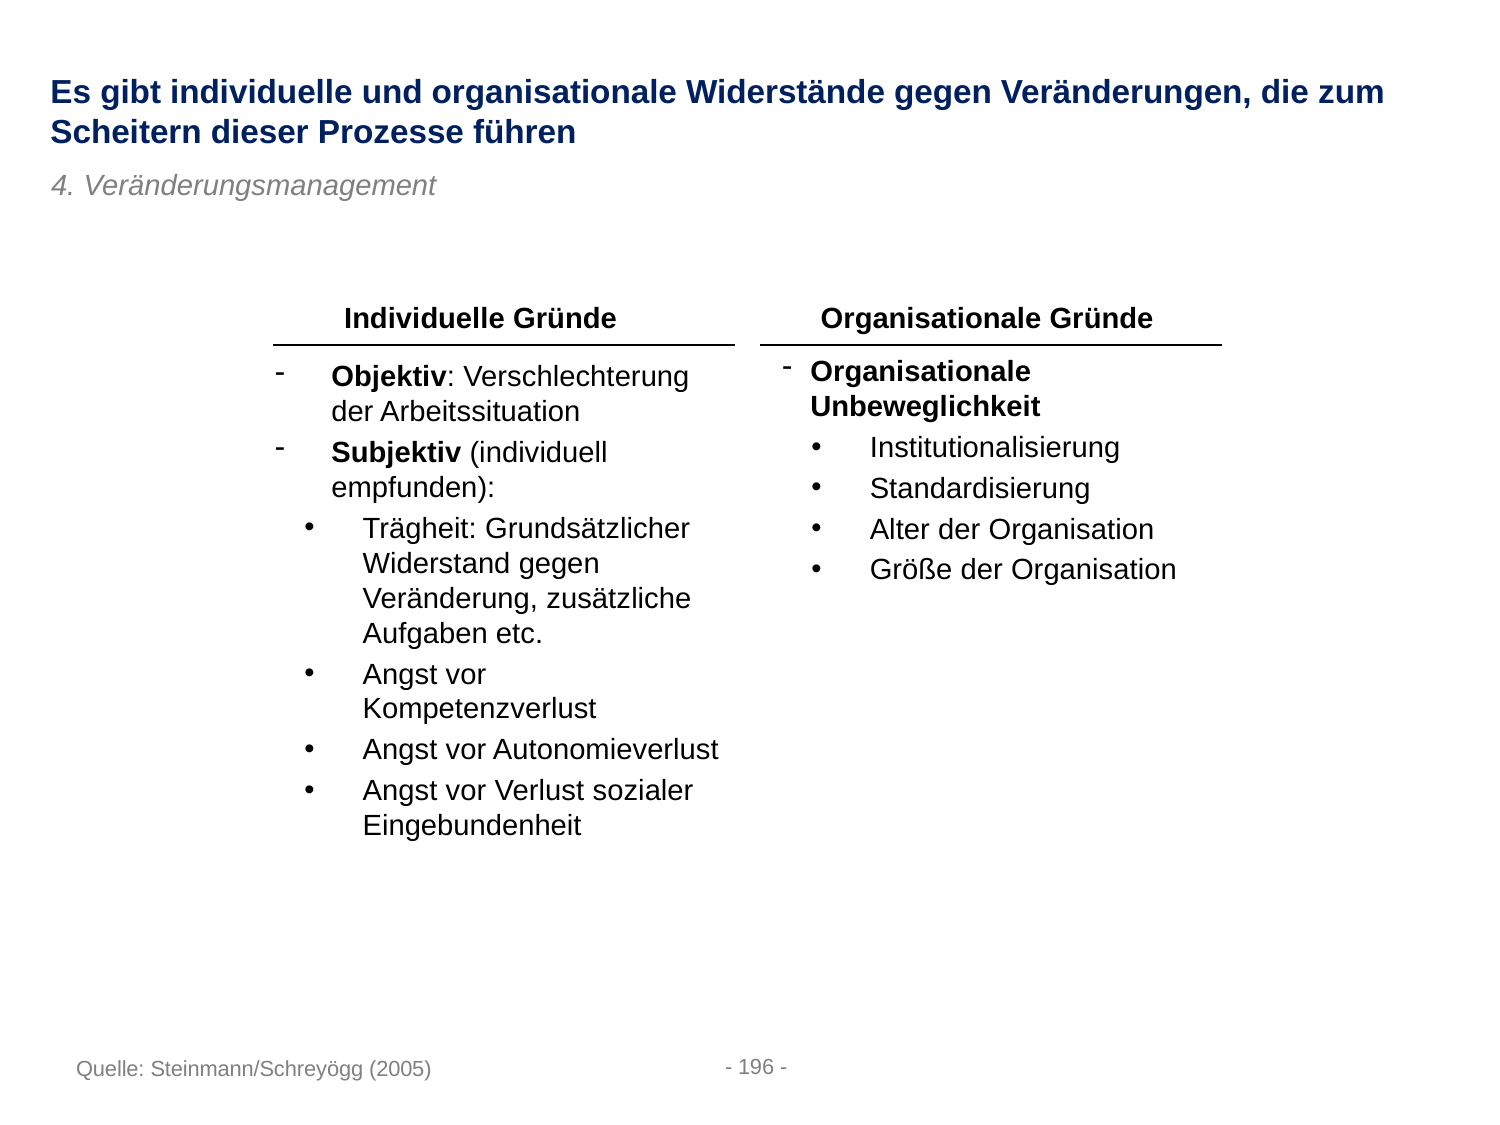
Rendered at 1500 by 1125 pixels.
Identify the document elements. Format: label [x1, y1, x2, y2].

text_box [248, 287, 736, 688]
text_box [36, 159, 453, 209]
text_box [61, 1046, 447, 1088]
text_box [755, 287, 1240, 594]
text_box [35, 63, 1433, 158]
slide_number [599, 1045, 913, 1093]
